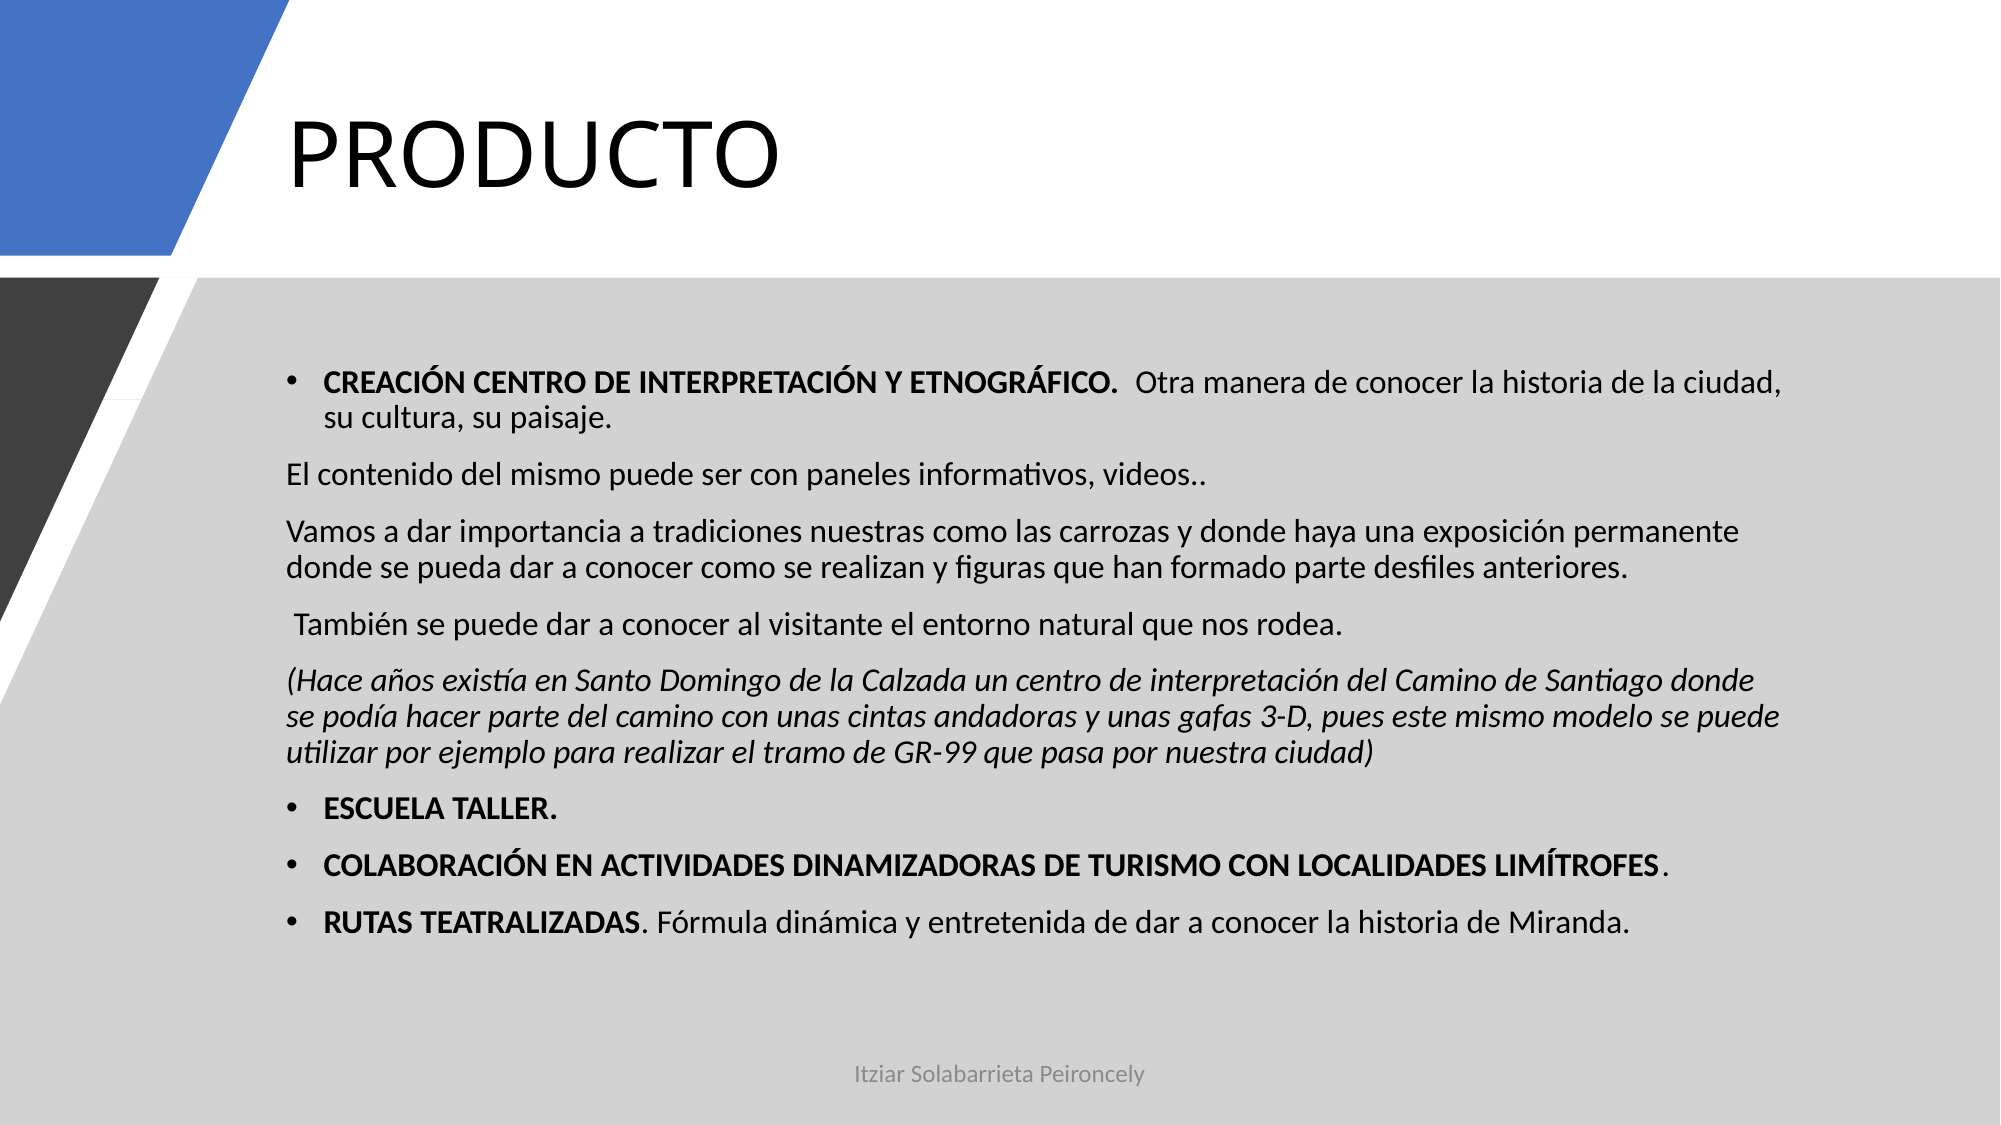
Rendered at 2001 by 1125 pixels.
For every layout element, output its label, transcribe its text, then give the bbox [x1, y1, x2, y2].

text_box [0, 0, 291, 257]
text_box [0, 276, 2000, 1125]
list CREACIÓN CENTRO DE INTERPRETACIÓN Y ETNOGRÁFICO. Otra manera de conocer la historia de la ciudad, su cultura, su paisaje. El contenido del mismo puede ser con paneles informativos, videos.. Vamos a dar importancia a tradiciones nuestras como las carrozas y donde haya una exposición permanente donde se pueda dar a conocer como se realizan y figuras que han formado parte desfiles anteriores. También se puede dar a conocer al visitante el entorno natural que nos rodea. (Hace años existía en Santo Domingo de la Calzada un centro de interpretación del Camino de Santiago donde se podía hacer parte del camino con unas cintas andadoras y unas gafas 3-D, pues este mismo modelo se puede utilizar por ejemplo para realizar el tramo de GR-99 que pasa por nuestra ciudad) ESCUELA TALLER. COLABORACIÓN EN ACTIVIDADES DINAMIZADORAS DE TURISMO CON LOCALIDADES LIMÍTROFES. RUTAS TEATRALIZADAS. Fórmula dinámica y entretenida de dar a conocer la historia de Miranda. [270, 356, 1809, 1021]
footer Itziar Solabarrieta Peironcely [662, 1042, 1338, 1103]
title PRODUCTO [270, 59, 1809, 256]
text_box [0, 276, 162, 623]
